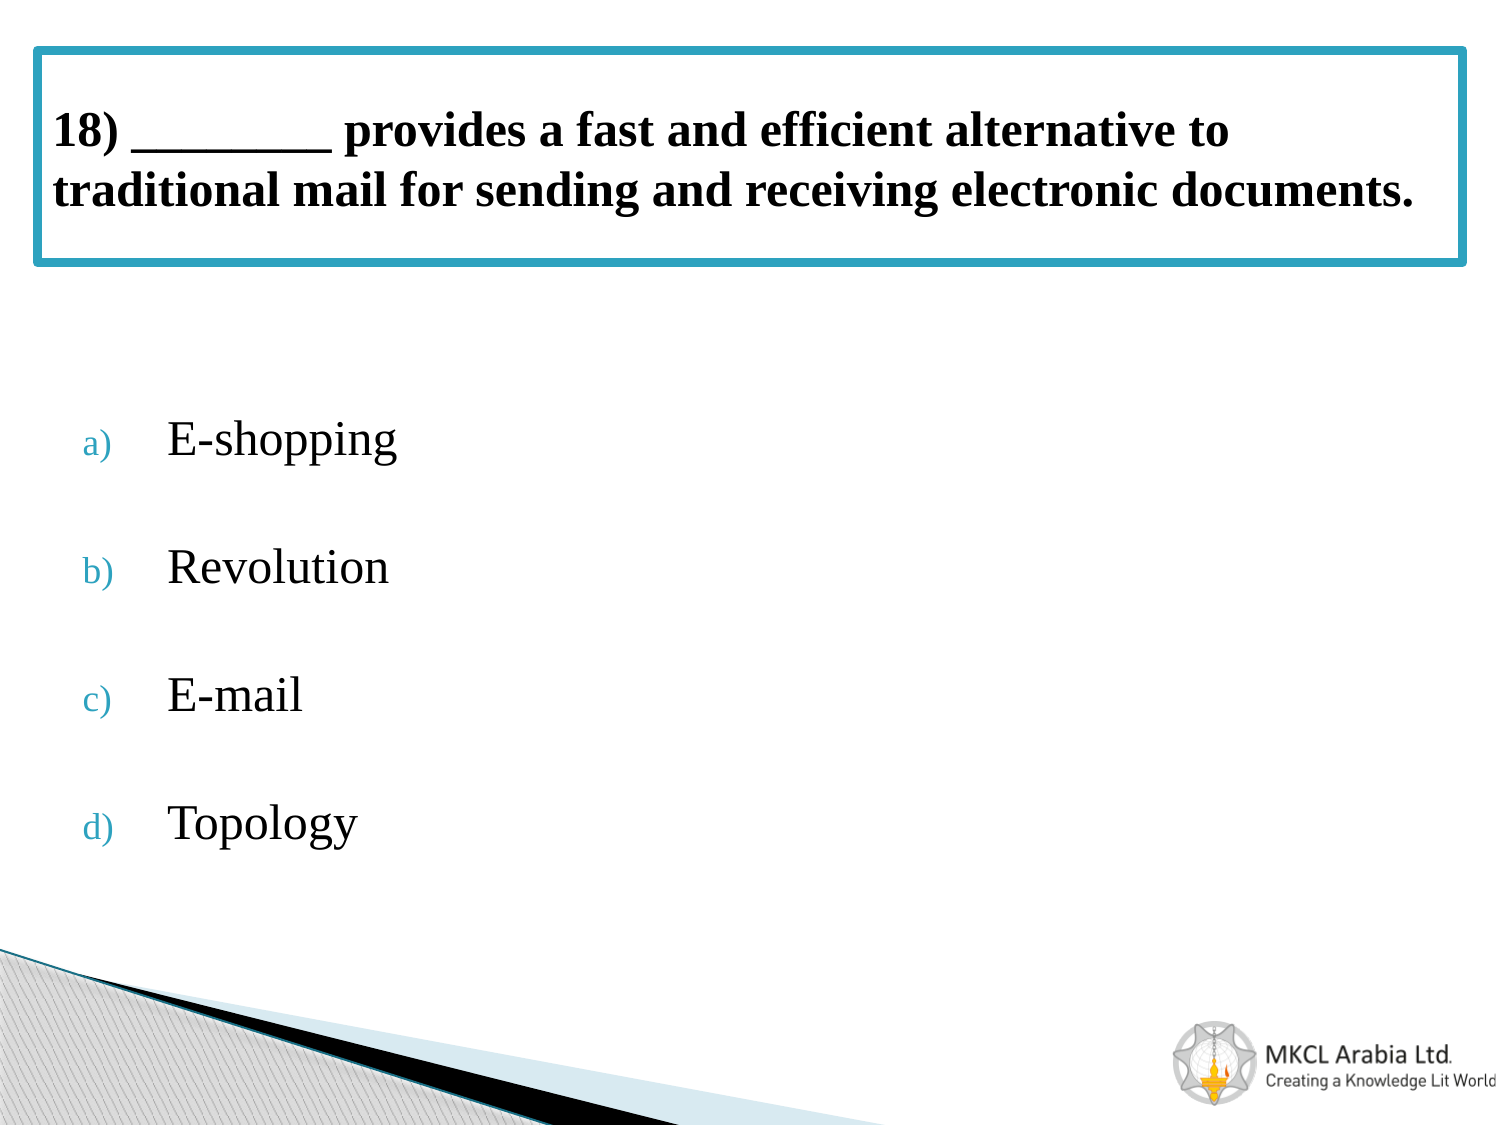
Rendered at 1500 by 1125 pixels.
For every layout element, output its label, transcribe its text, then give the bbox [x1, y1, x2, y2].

list E-shopping Revolution E-mail Topology [50, 337, 1400, 943]
picture [1172, 1021, 1496, 1106]
title 18) ________ provides a fast and efficient alternative to traditional mail for sending and receiving electronic documents. [33, 46, 1467, 267]
